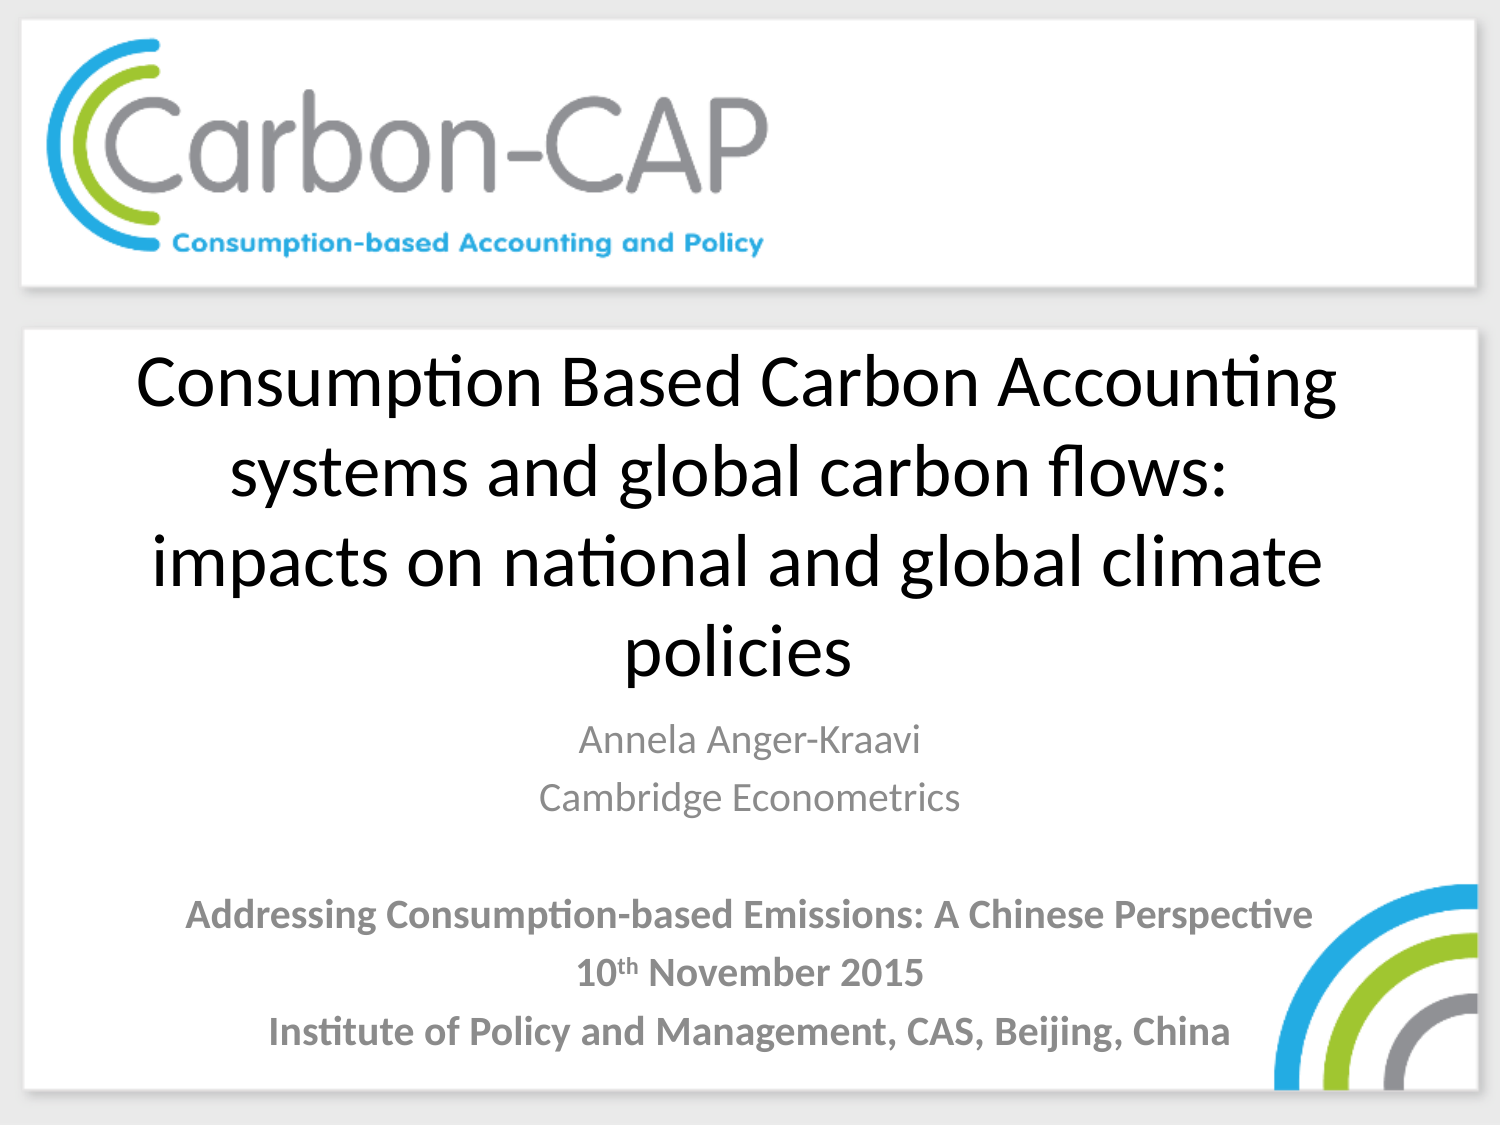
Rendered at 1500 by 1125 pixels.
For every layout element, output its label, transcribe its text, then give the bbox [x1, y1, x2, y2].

title Consumption Based Carbon Accounting systems and global carbon flows: impacts on national and global climate policies [29, 432, 1447, 681]
picture [0, 0, 1500, 1125]
subtitle Annela Anger-Kraavi Cambridge Econometrics Addressing Consumption-based Emissions: A Chinese Perspective 10th November 2015 Institute of Policy and Management, CAS, Beijing, China [53, 704, 1447, 1083]
